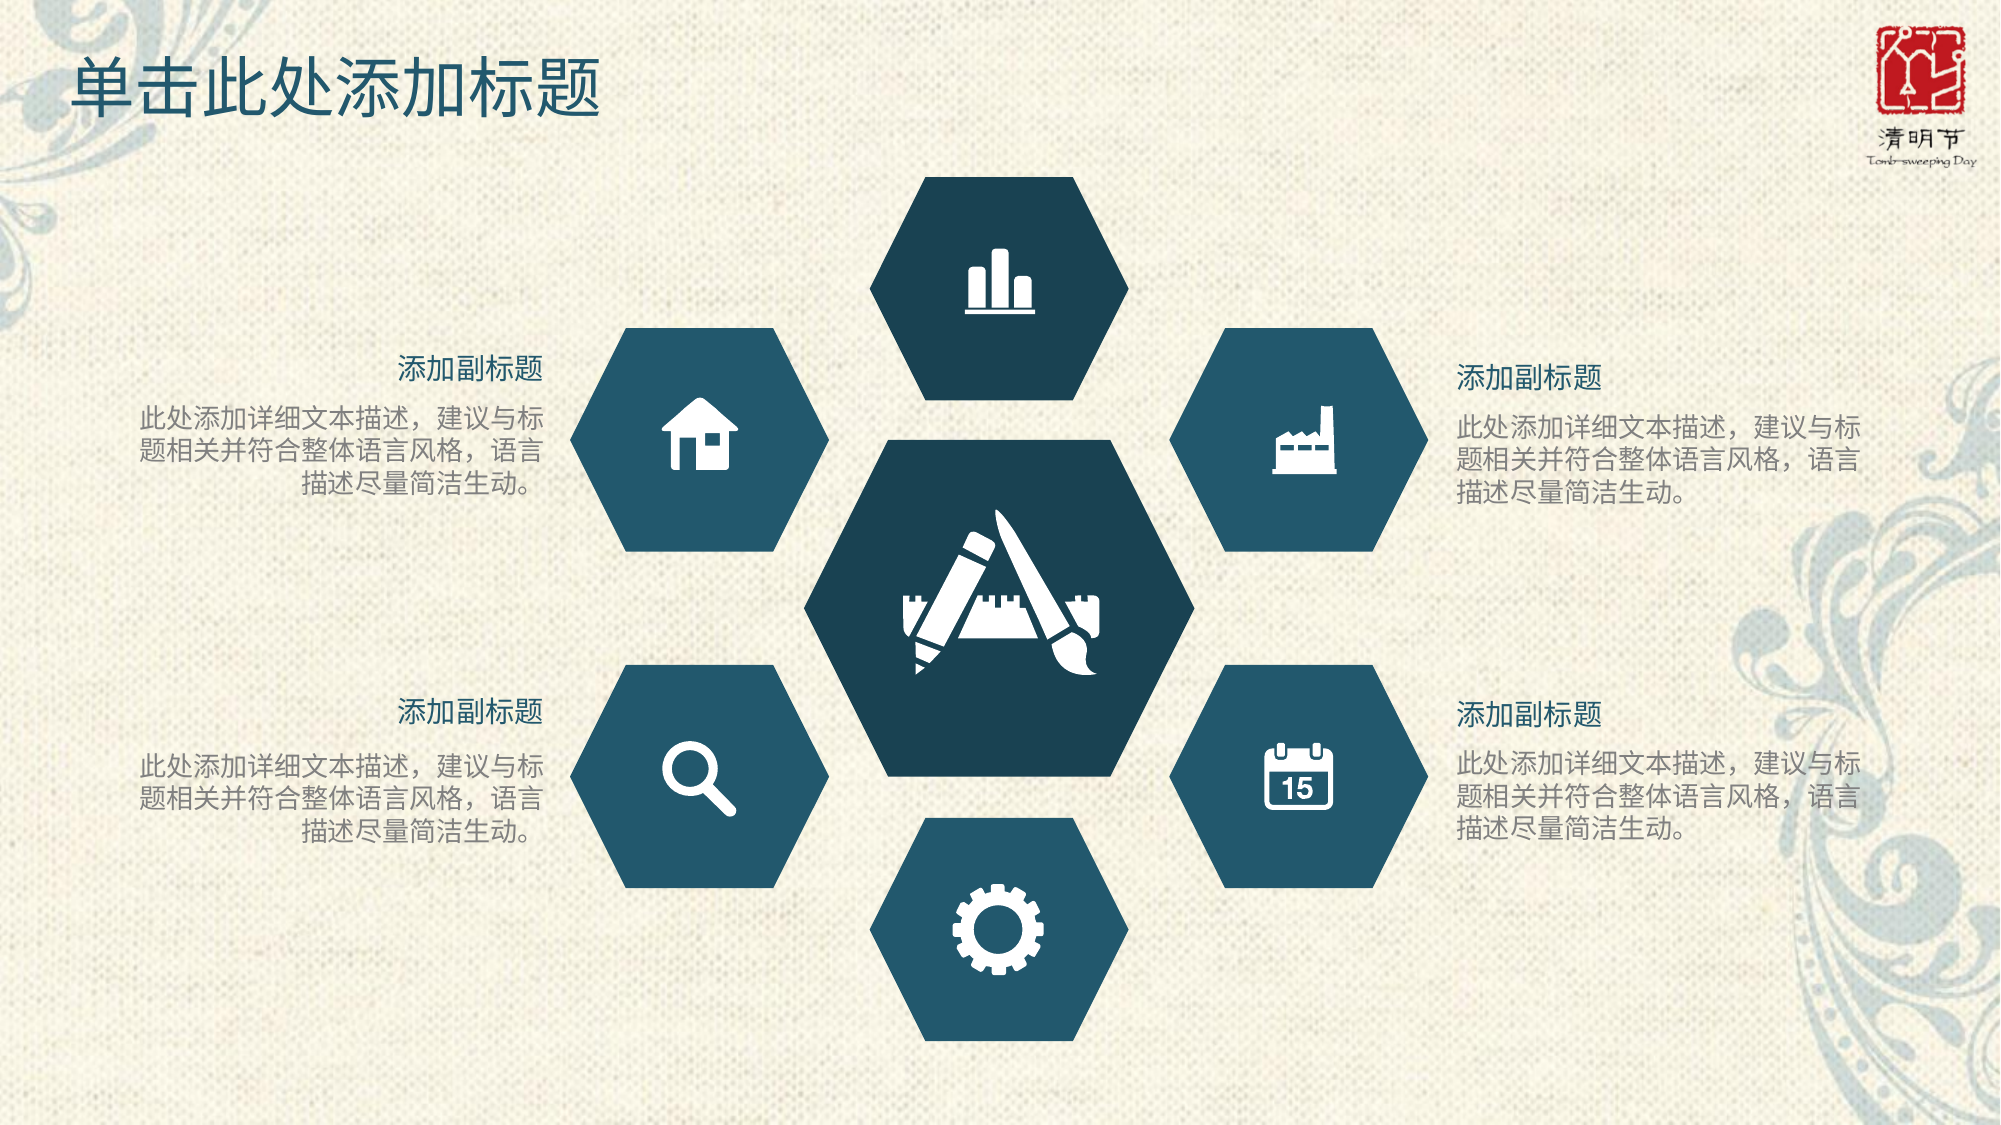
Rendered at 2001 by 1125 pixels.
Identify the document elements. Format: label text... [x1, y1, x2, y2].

text_box [1064, 595, 1100, 639]
text_box [661, 397, 739, 470]
text_box [1272, 405, 1337, 475]
text_box [952, 884, 1044, 976]
text_box [916, 554, 987, 647]
text_box [962, 531, 996, 562]
text_box [915, 641, 941, 664]
text_box [1168, 663, 1430, 890]
text_box [995, 509, 1070, 640]
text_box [964, 248, 1036, 315]
text_box [662, 741, 737, 817]
text_box [915, 663, 925, 675]
title 单击此处添加标题 [53, 31, 1779, 151]
text_box [903, 595, 928, 637]
text_box [568, 327, 831, 553]
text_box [1455, 695, 1882, 846]
text_box [868, 816, 1130, 1043]
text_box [118, 693, 545, 849]
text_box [1455, 359, 1882, 510]
text_box [957, 595, 1038, 639]
text_box [1168, 327, 1430, 553]
text_box [802, 438, 1196, 778]
text_box [568, 663, 831, 890]
picture [0, 0, 2001, 1125]
text_box [868, 176, 1130, 402]
text_box [1051, 632, 1097, 675]
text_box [1264, 742, 1334, 810]
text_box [118, 350, 545, 501]
